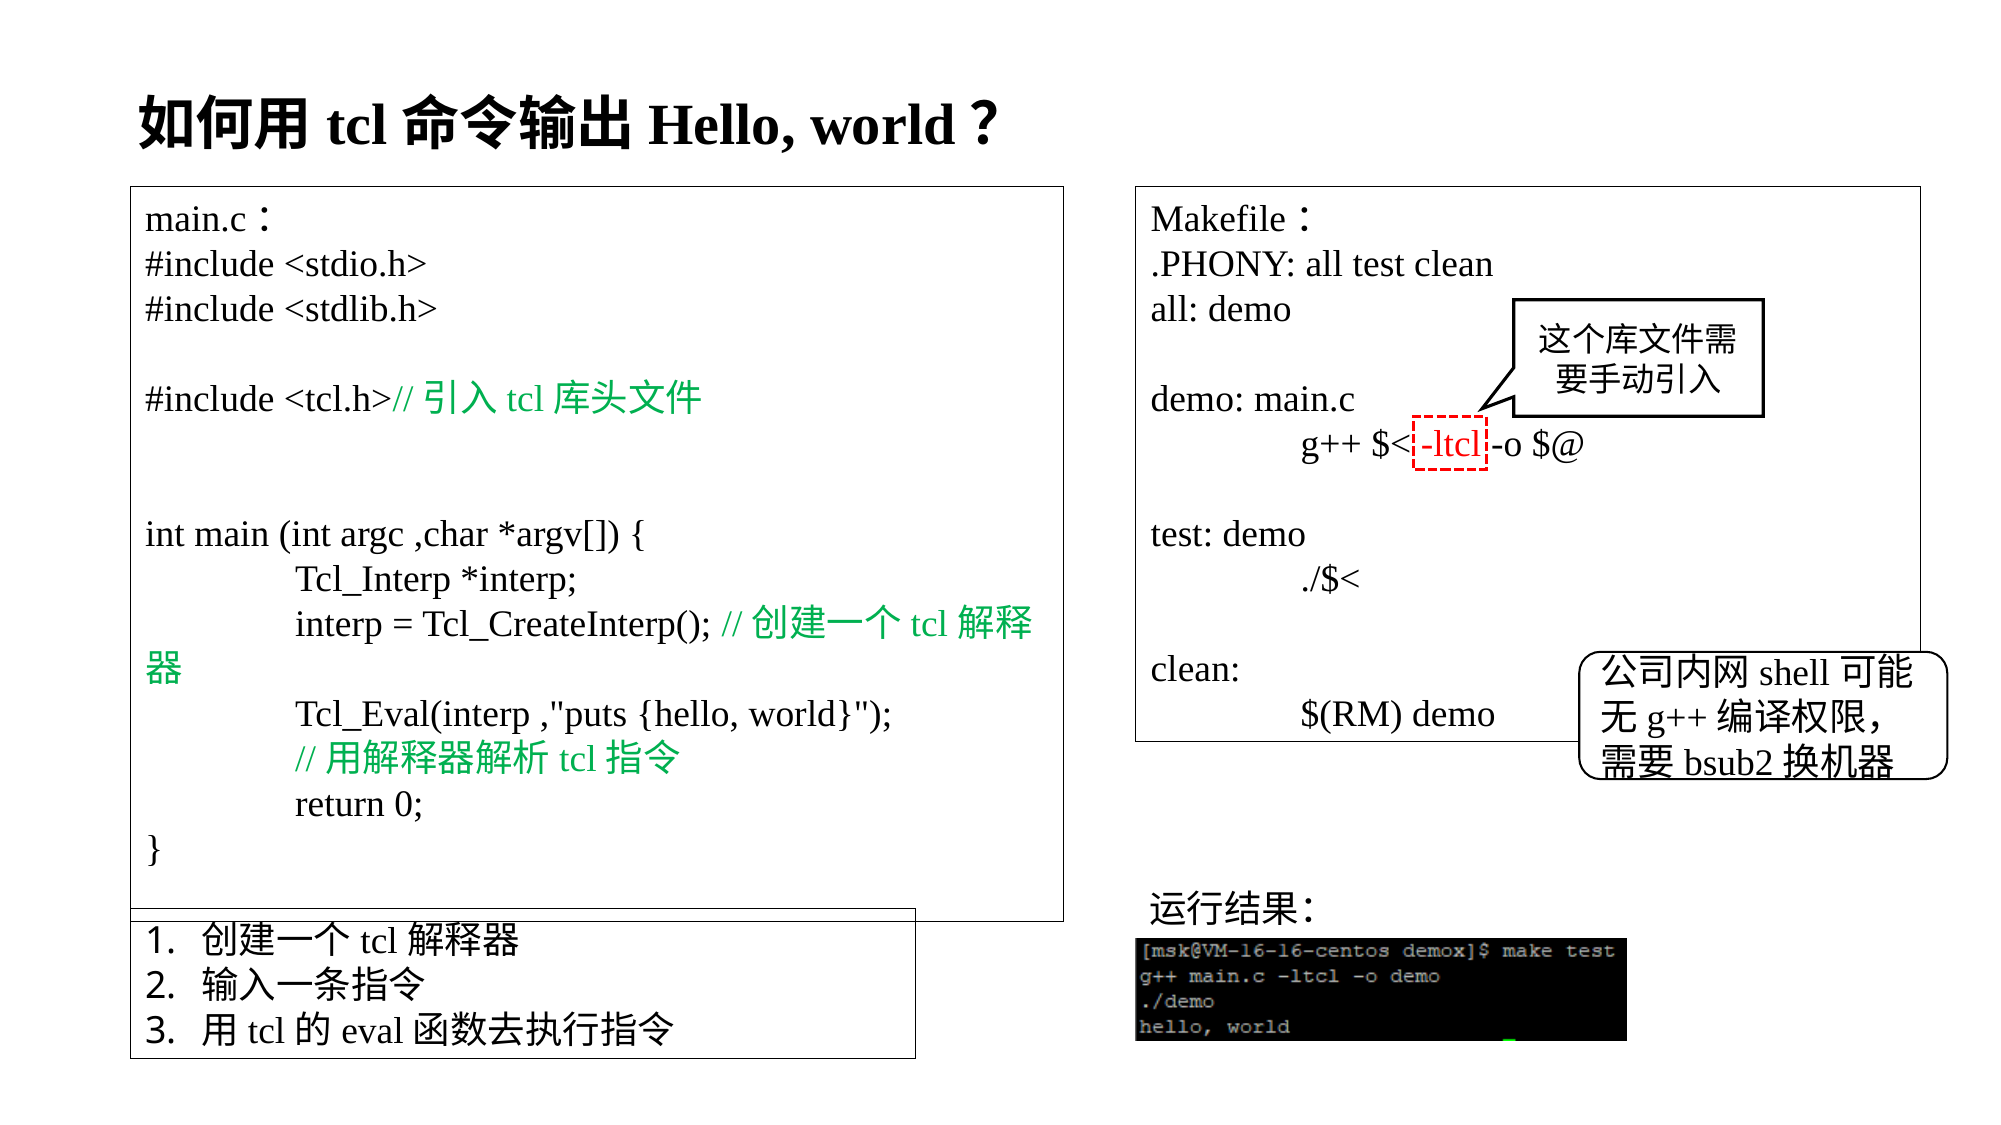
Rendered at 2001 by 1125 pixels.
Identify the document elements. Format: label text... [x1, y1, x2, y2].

text_box 创建一个tcl解释器 输入一条指令 用tcl的eval函数去执行指令 [130, 908, 916, 1059]
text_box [1135, 186, 1921, 747]
text_box 公司内网shell可能无g++编译权限，需要bsub2换机器 [1578, 650, 1949, 781]
title 如何用tcl命令输出Hello, world？ [122, 30, 1848, 177]
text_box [1133, 877, 1627, 1041]
text_box main.c： #include <stdio.h> #include <stdlib.h> #include <tcl.h>//引入tcl库头文件 int main (int argc ,char *argv[]) { Tcl_Interp *interp; interp = Tcl_CreateInterp(); //创建一个tcl解释器 Tcl_Eval(interp ,"puts {hello, world}"); //用解释器解析tcl指令 return 0; } [130, 186, 1064, 922]
